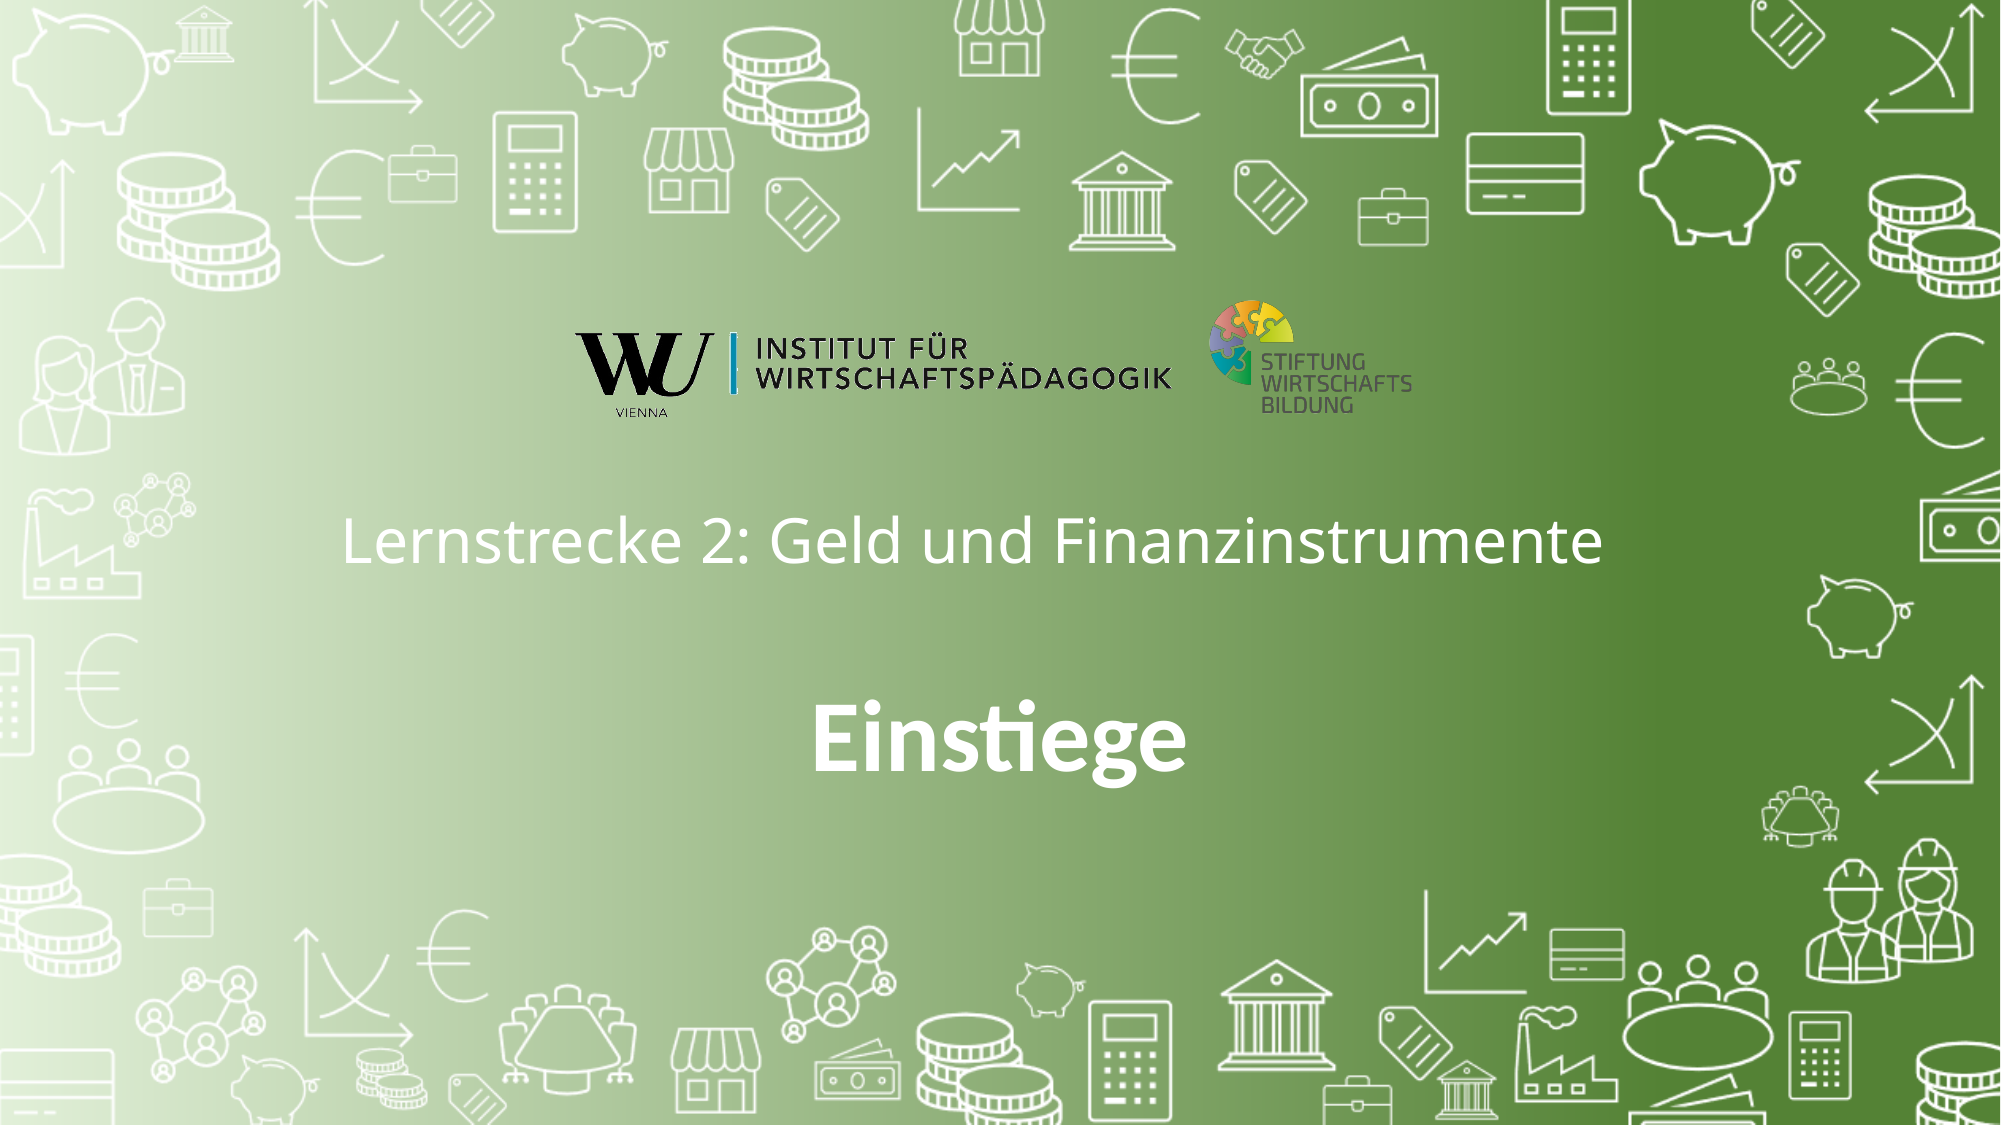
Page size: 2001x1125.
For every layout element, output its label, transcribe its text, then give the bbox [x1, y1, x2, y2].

picture [0, 0, 2001, 1125]
title Lernstrecke 2: Geld und Finanzinstrumente [197, 496, 1750, 585]
subtitle Einstiege [249, 675, 1750, 865]
